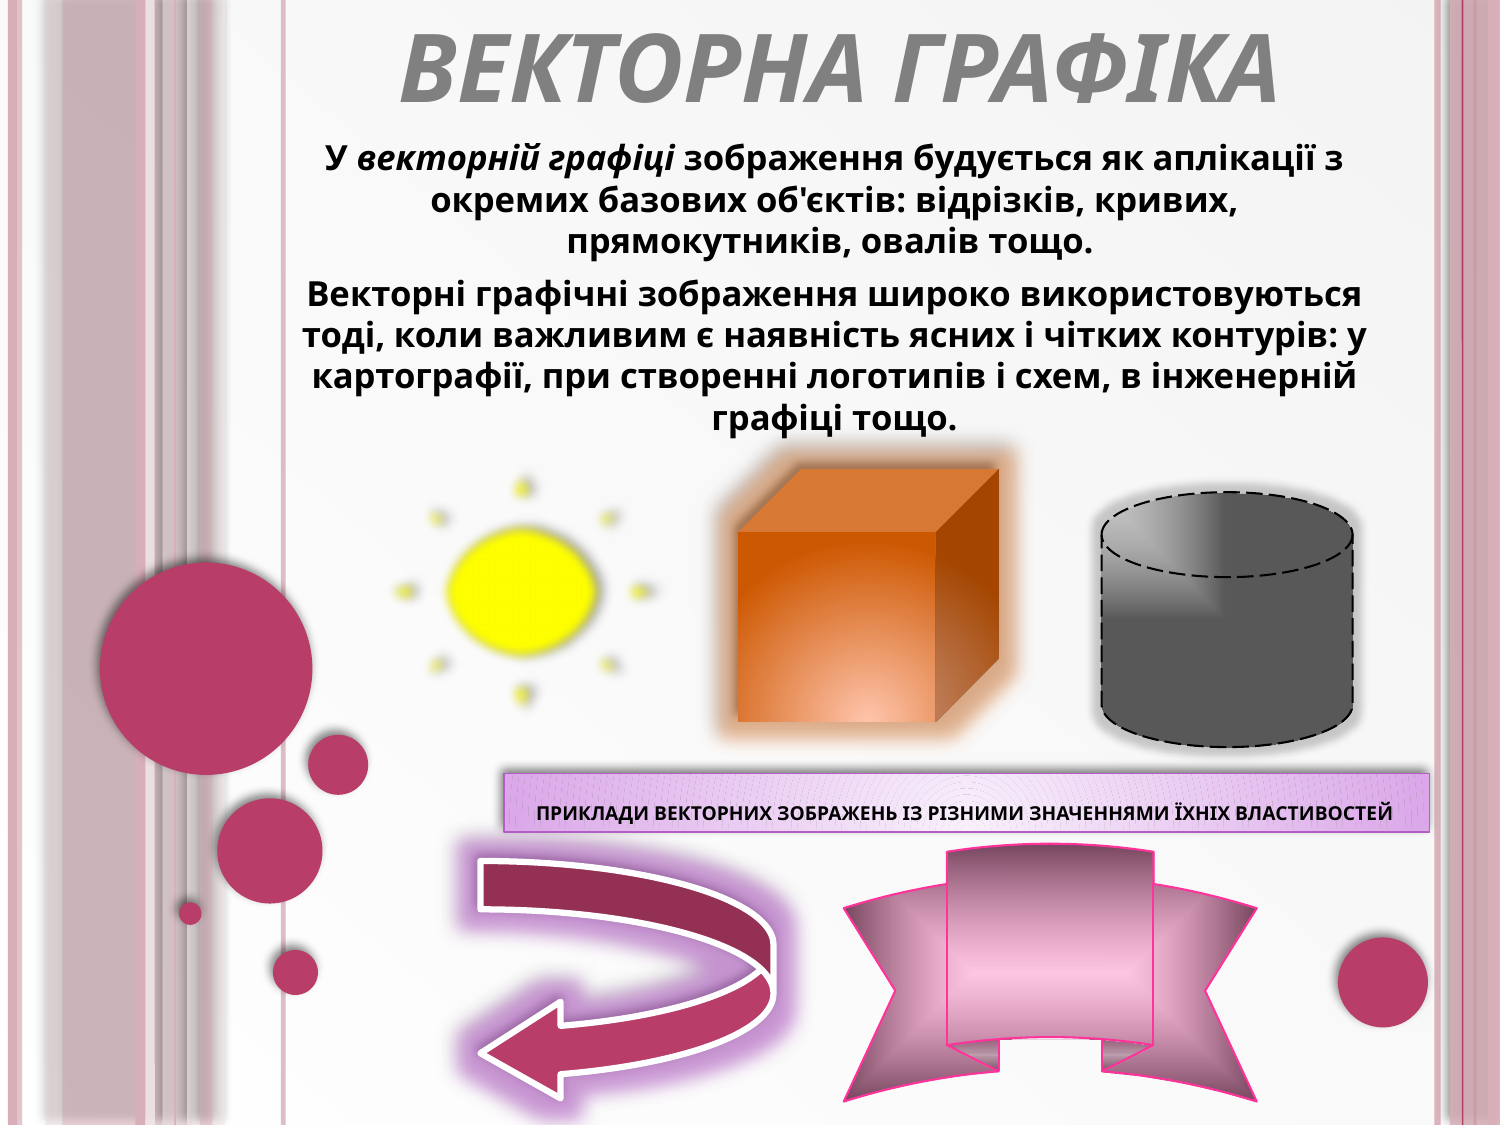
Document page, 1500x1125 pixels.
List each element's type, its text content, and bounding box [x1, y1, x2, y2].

text_box [738, 468, 999, 722]
text_box [477, 857, 777, 1102]
text_box [843, 843, 1257, 1102]
text_box [456, 537, 588, 647]
text_box [1101, 492, 1353, 748]
title Векторна графіка [339, 0, 1341, 128]
list У векторній графіці зображення будується як аплікації з окремих базових об'єктів: відрізків, кривих, прямокутників, овалів тощо. Векторні графічні зображення широко використовуються тоді, коли важливим є наявність ясних і чітких контурів: у картографії, при створенні логотипів і схем, в інженерній графіці тощо. [281, 128, 1388, 446]
text_box Приклади векторних зображень із різними значеннями їхніх властивостей [503, 773, 1430, 833]
